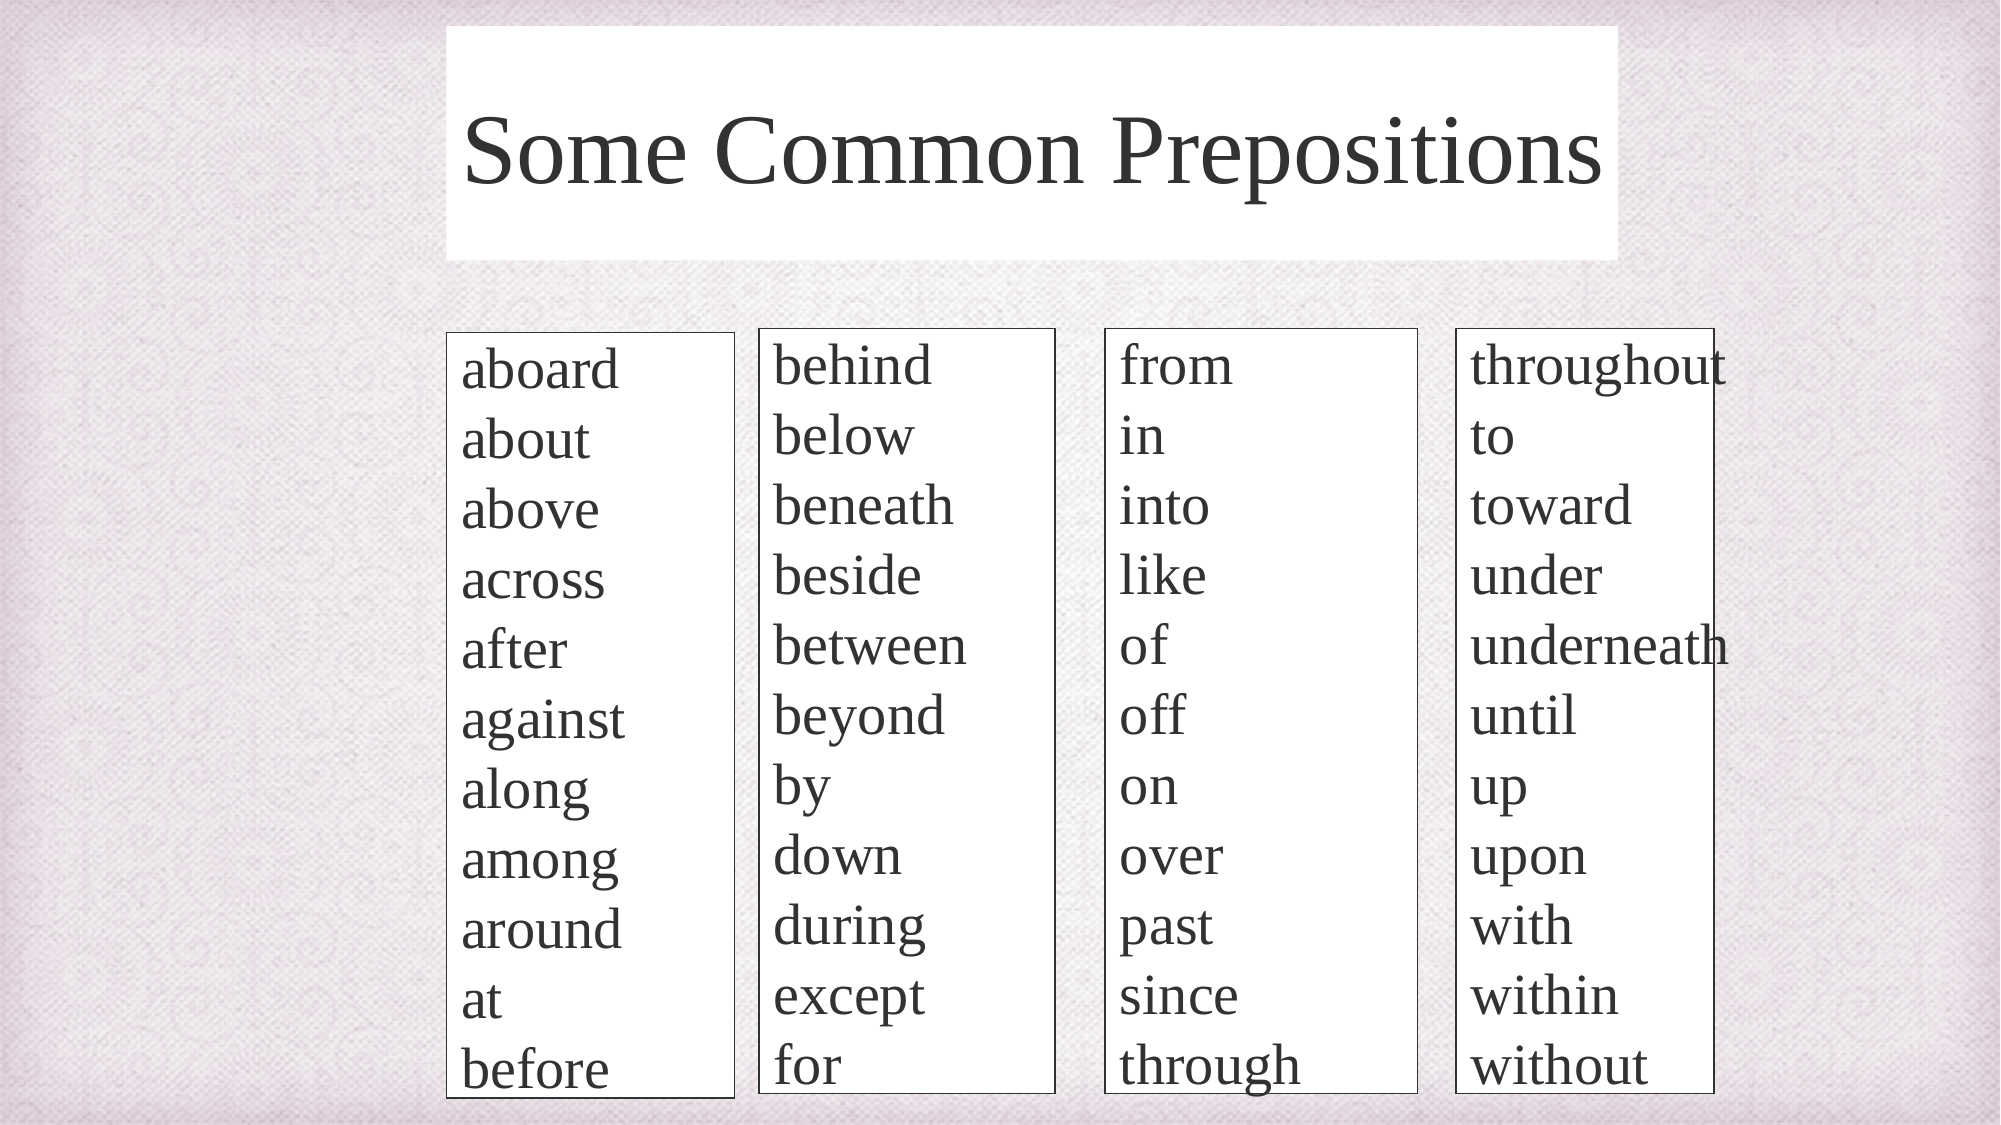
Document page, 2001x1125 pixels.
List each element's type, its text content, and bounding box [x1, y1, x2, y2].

picture [0, 0, 2001, 1125]
text_box from in into like of off on over past since through [1105, 328, 1418, 1094]
text_box aboard about above across after against along among around at before [446, 332, 735, 1098]
text_box Some Common Prepositions [446, 26, 1619, 261]
text_box throughout to toward under underneath until up upon with within without [1455, 328, 1715, 1094]
text_box behind below beneath beside between beyond by down during except for [758, 328, 1056, 1094]
